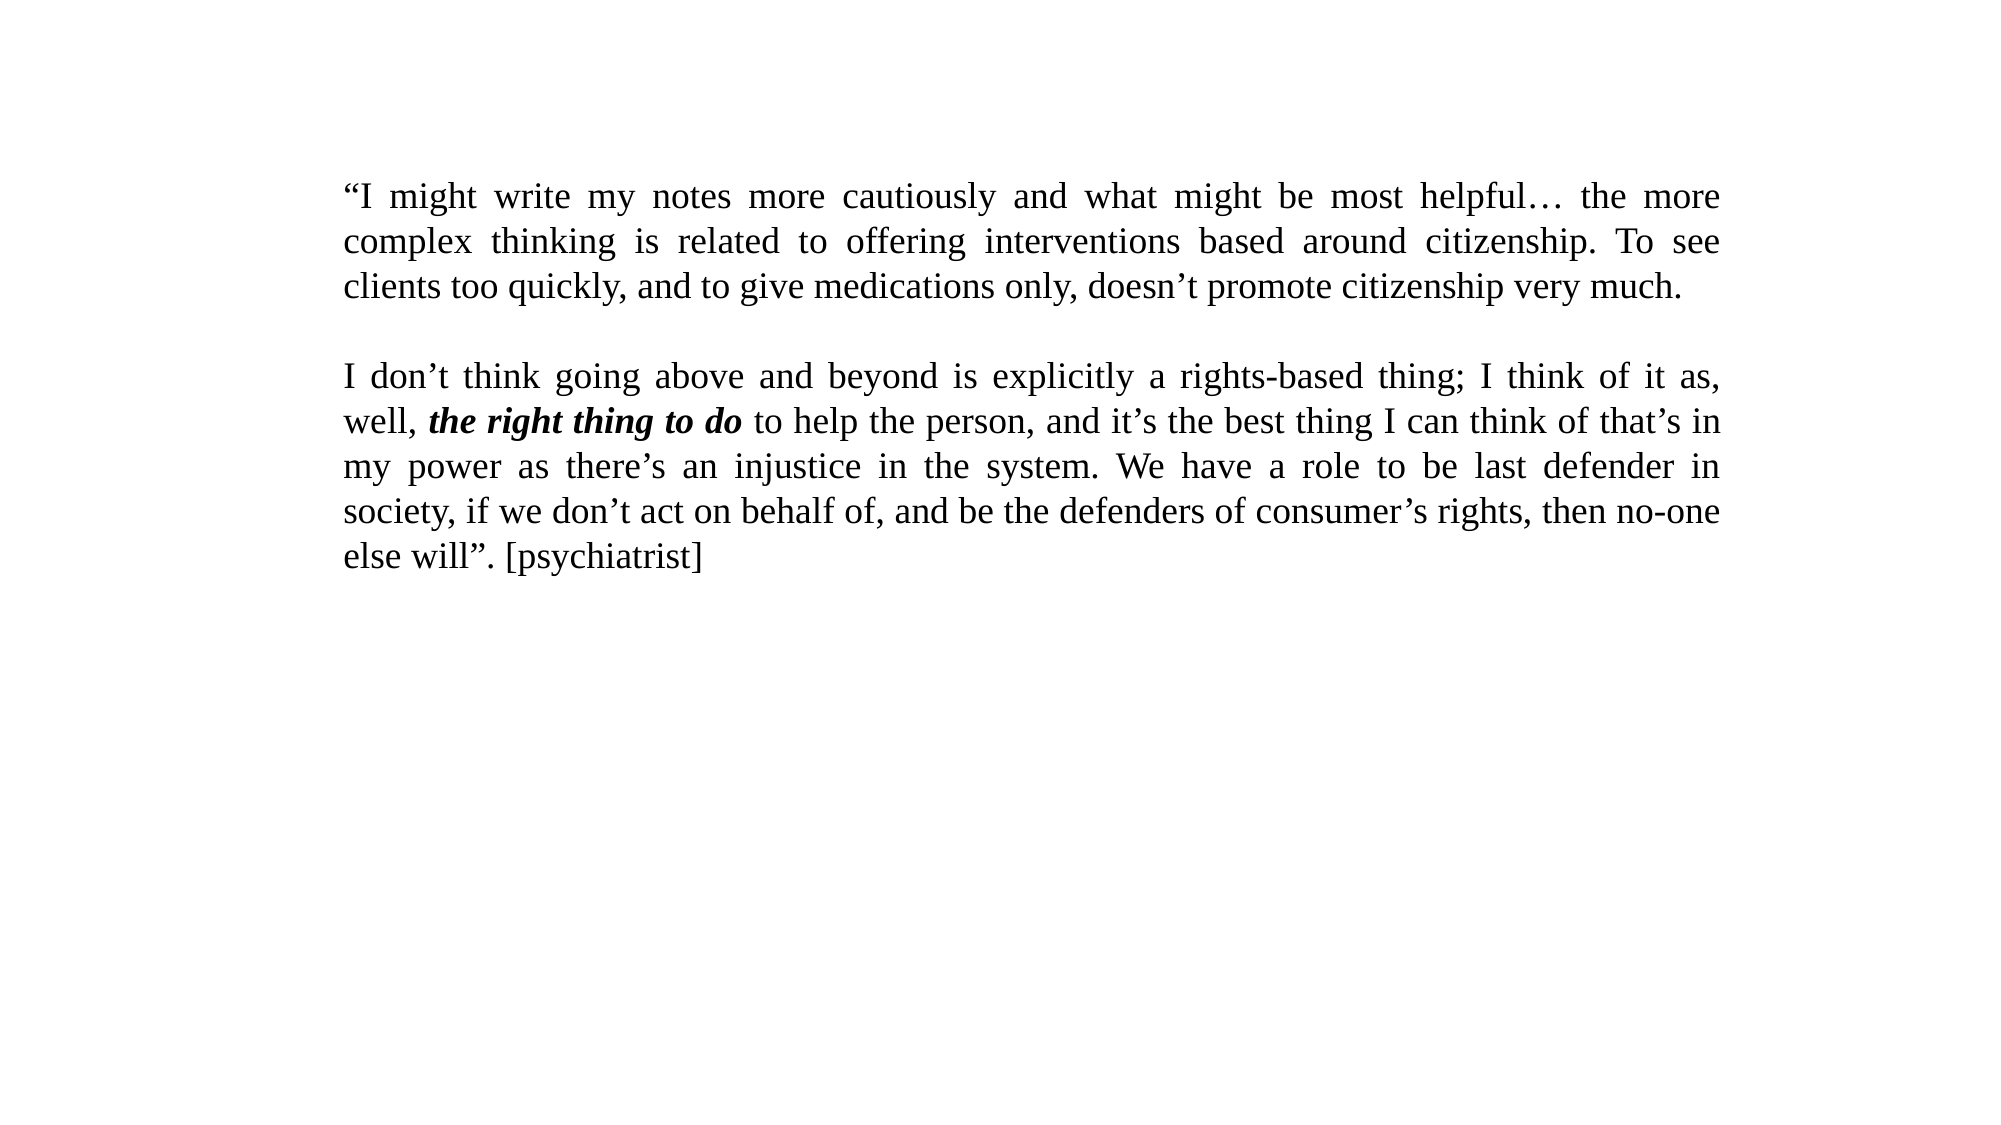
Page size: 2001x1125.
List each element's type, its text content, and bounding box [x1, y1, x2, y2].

text_box “I might write my notes more cautiously and what might be most helpful… the more complex thinking is related to offering interventions based around citizenship. To see clients too quickly, and to give medications only, doesn’t promote citizenship very much. I don’t think going above and beyond is explicitly a rights-based thing; I think of it as, well, the right thing to do to help the person, and it’s the best thing I can think of that’s in my power as there’s an injustice in the system. We have a role to be last defender in society, if we don’t act on behalf of, and be the defenders of consumer’s rights, then no-one else will”. [psychiatrist] [253, 0, 1738, 584]
